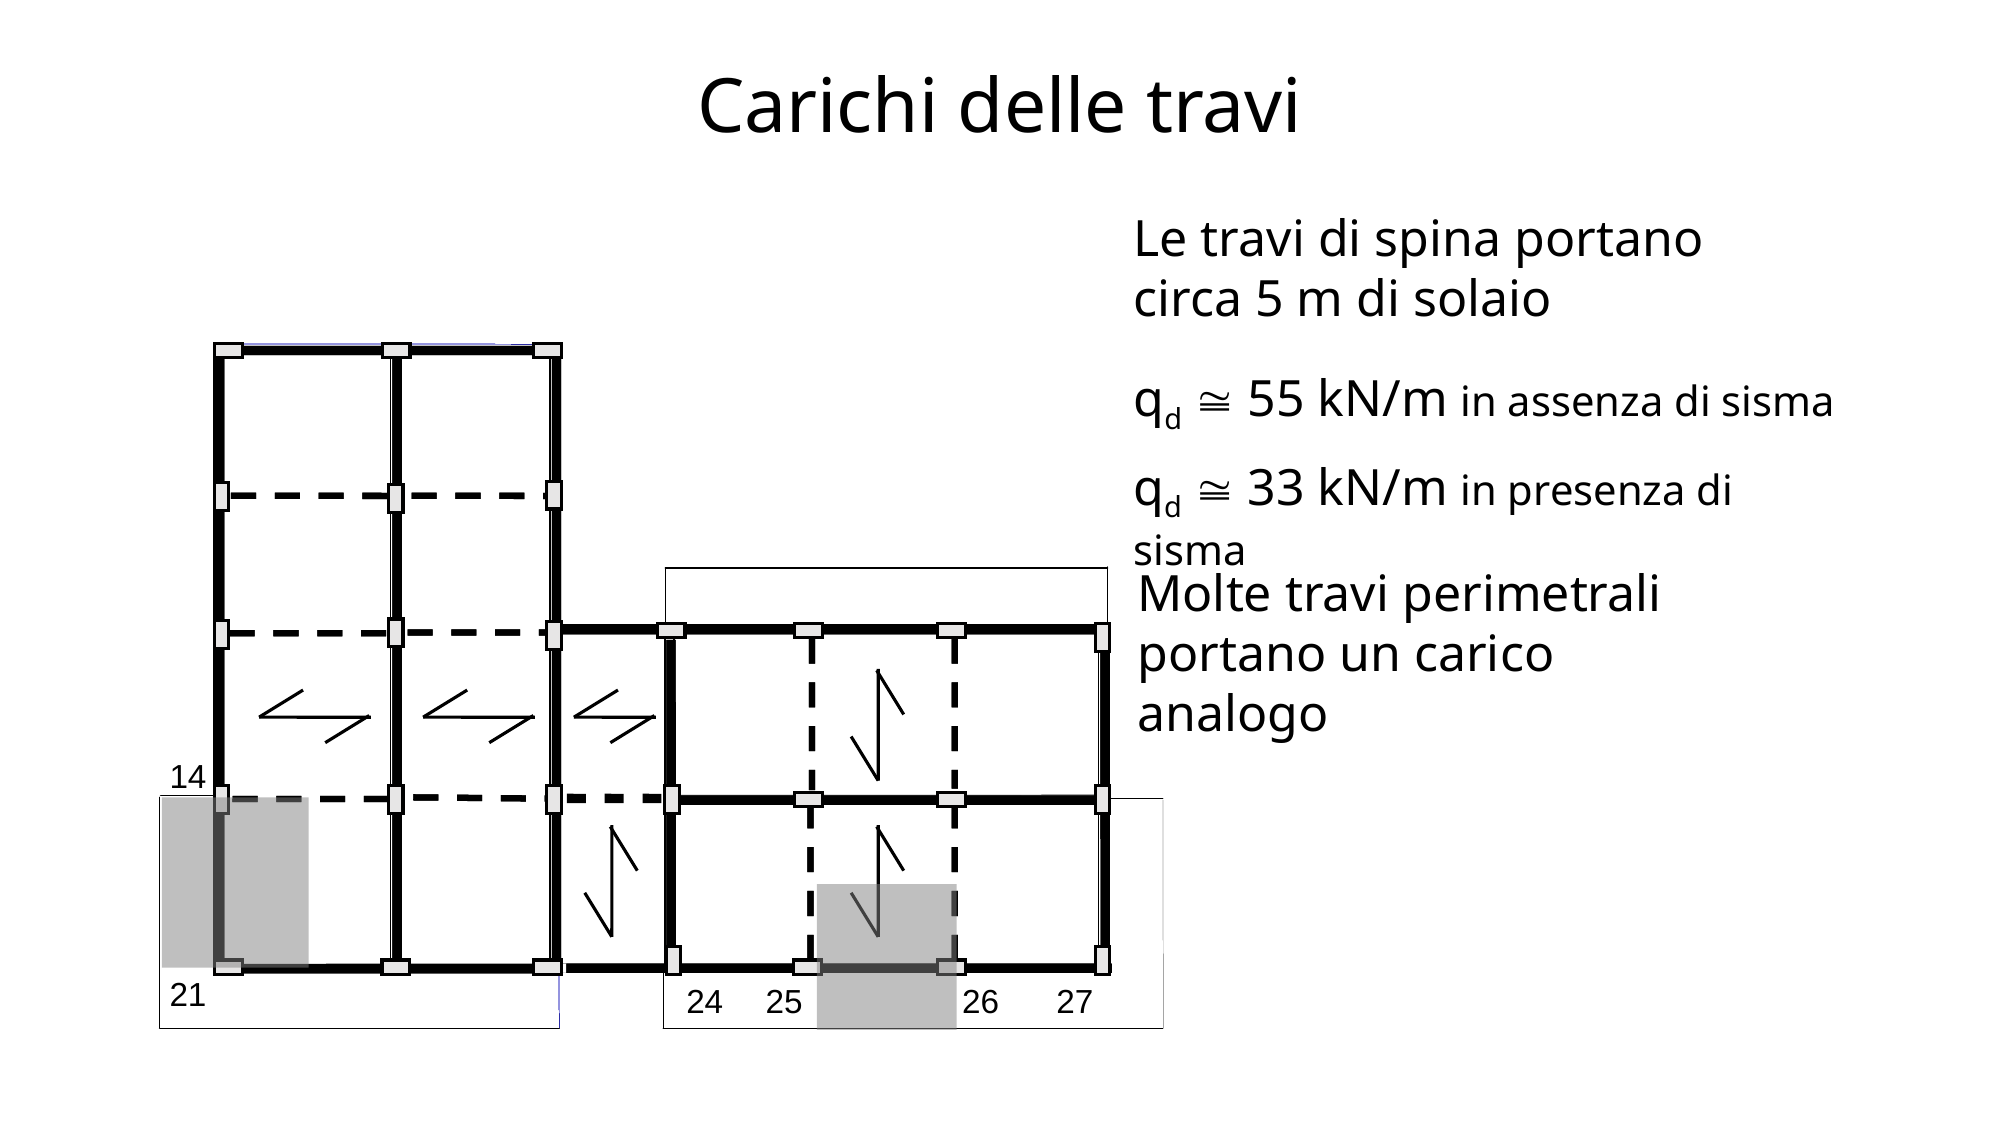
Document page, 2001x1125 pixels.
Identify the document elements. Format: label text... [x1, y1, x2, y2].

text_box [104, 341, 1204, 1069]
text_box Le travi di spina portano circa 5 m di solaio [1118, 199, 1745, 357]
title Carichi delle travi [137, 0, 1863, 218]
text_box qd  55 kN/m in assenza di sisma [1204, 359, 1857, 447]
text_box qd  33 kN/m in presenza di sisma [1204, 447, 1863, 544]
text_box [214, 343, 1110, 975]
text_box Molte travi perimetrali portano un carico analogo [1204, 553, 1749, 711]
